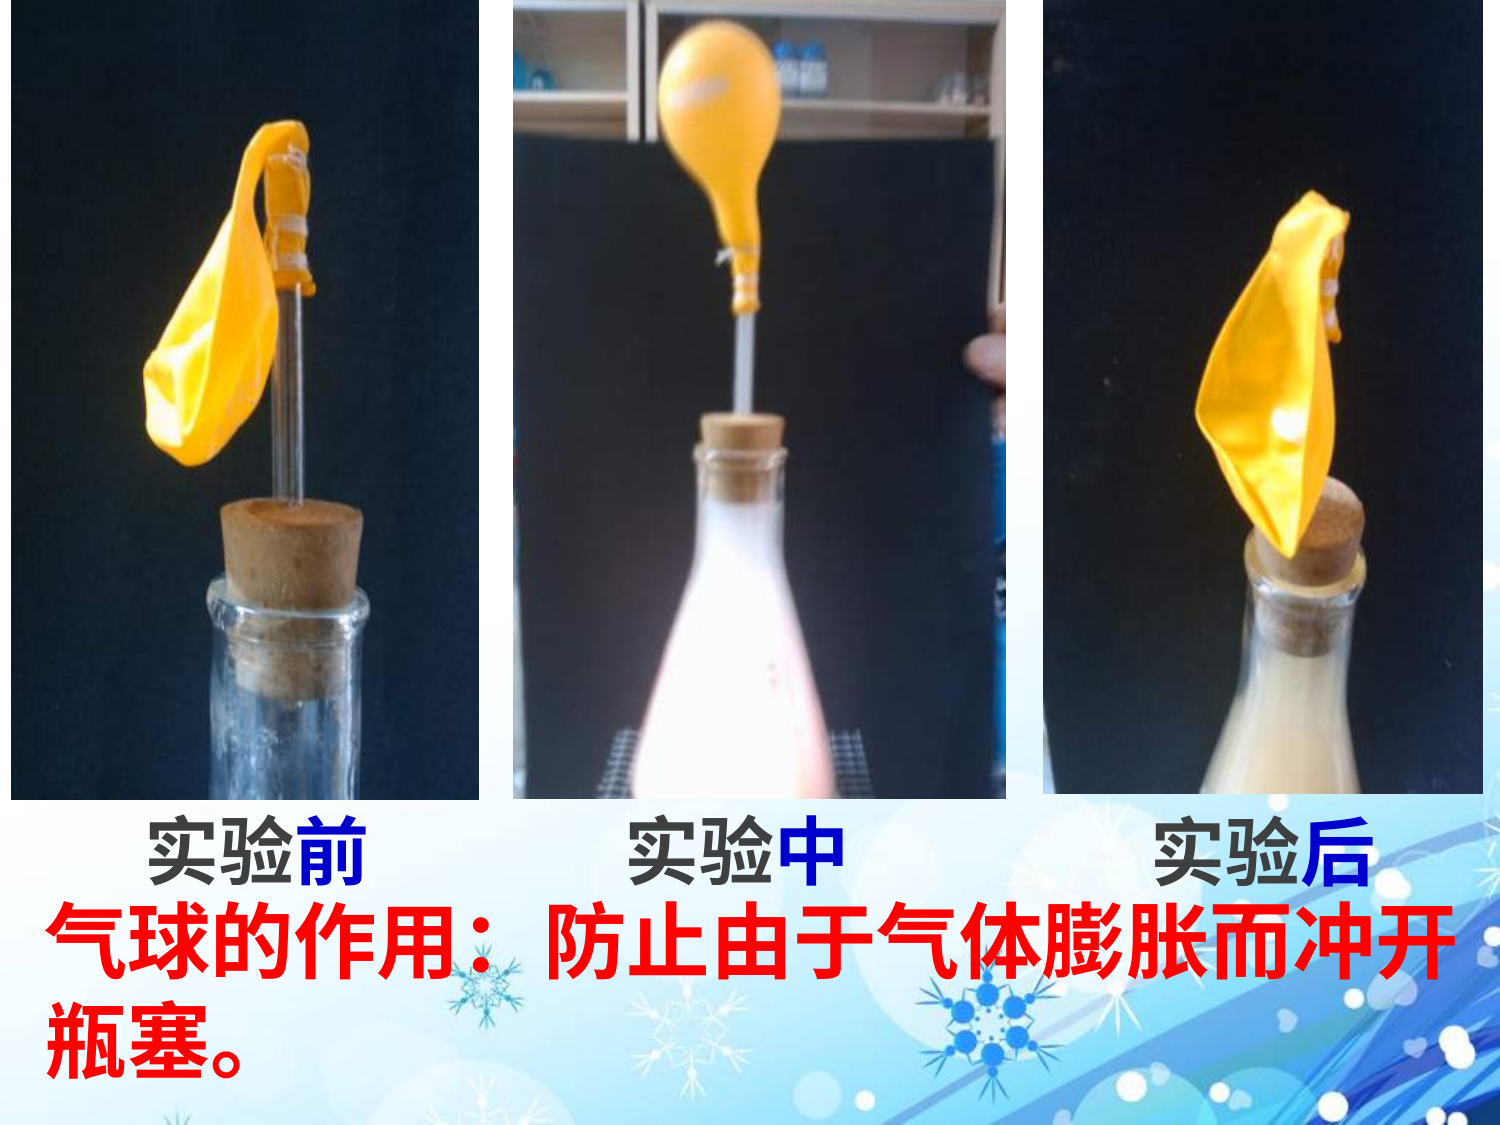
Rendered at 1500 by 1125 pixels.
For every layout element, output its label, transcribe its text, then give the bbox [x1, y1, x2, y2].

text_box 气球的作用：防止由于气体膨胀而冲开瓶塞。 [29, 881, 1500, 1097]
picture [0, 0, 1500, 1125]
text_box 实验中 [505, 798, 970, 901]
text_box 实验后 [1030, 799, 1495, 902]
text_box 实验前 [25, 798, 490, 902]
